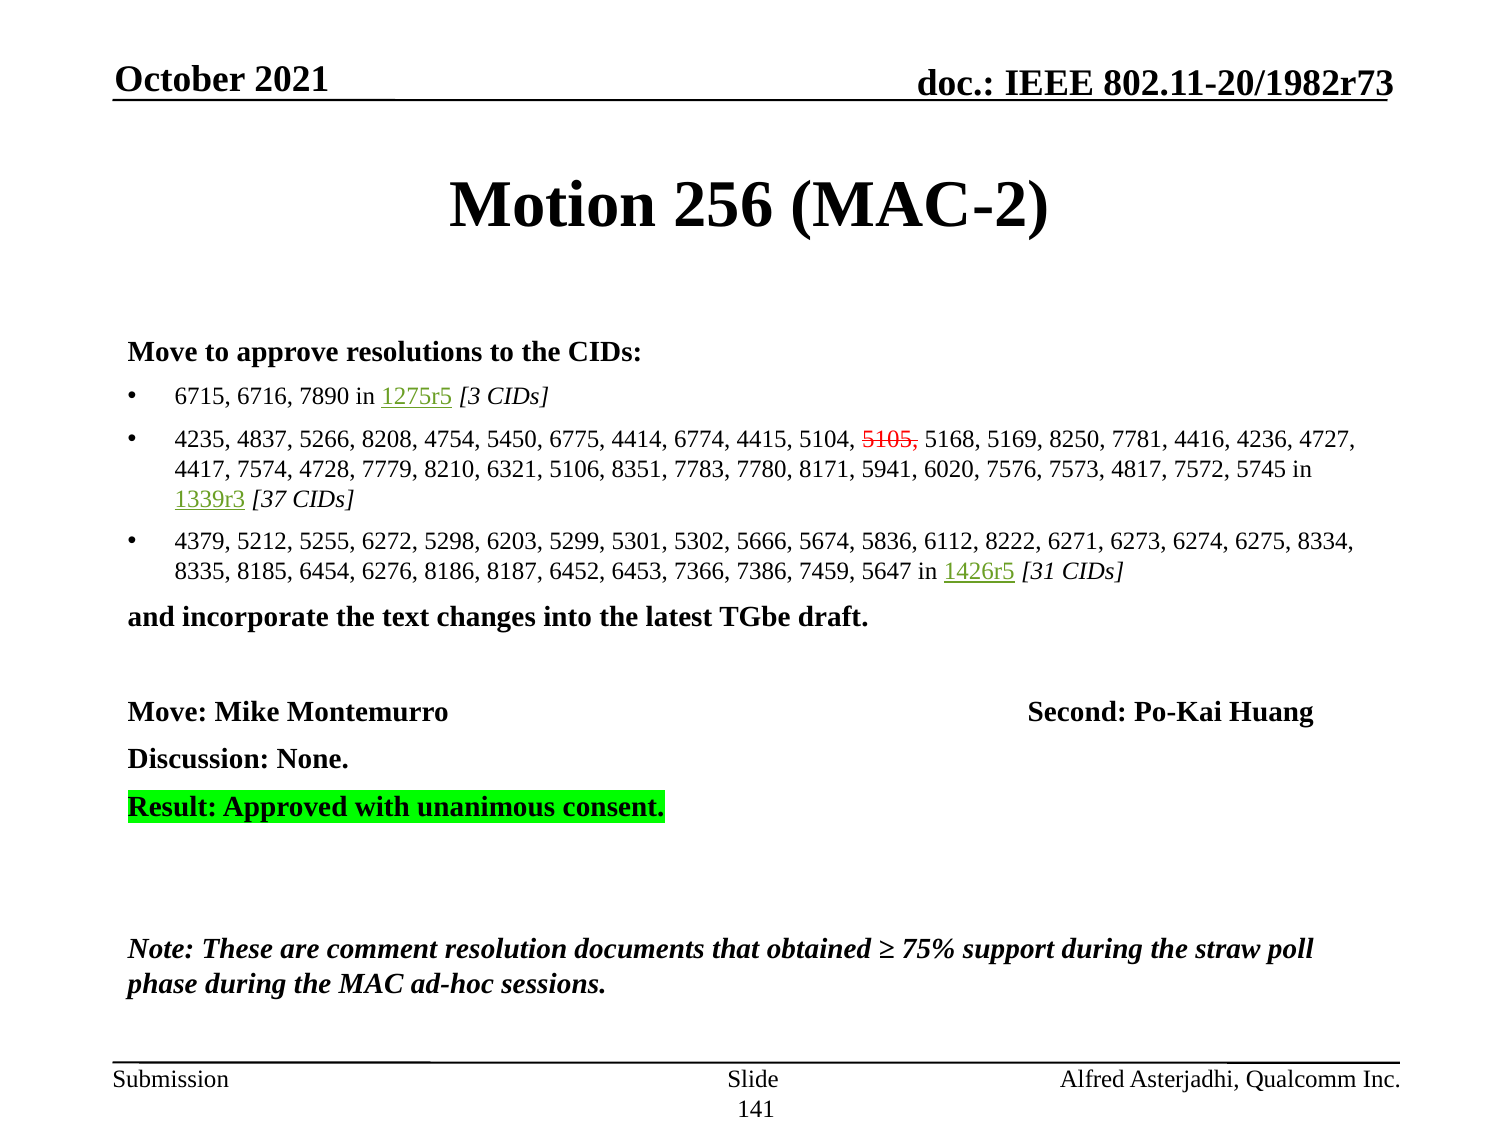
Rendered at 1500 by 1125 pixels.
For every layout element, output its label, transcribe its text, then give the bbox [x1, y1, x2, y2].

footer Alfred Asterjadhi, Qualcomm Inc. [878, 1061, 1402, 1093]
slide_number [114, 54, 423, 100]
slide_number Slide 141 [712, 1061, 800, 1123]
title Motion 256 (MAC-2) [112, 112, 1388, 288]
list Move to approve resolutions to the CIDs: 6715, 6716, 7890 in 1275r5 [3 CIDs] 4235, 4837, 5266, 8208, 4754, 5450, 6775, 4414, 6774, 4415, 5104, 5105, 5168, 5169, 8250, 7781, 4416, 4236, 4727, 4417, 7574, 4728, 7779, 8210, 6321, 5106, 8351, 7783, 7780, 8171, 5941, 6020, 7576, 7573, 4817, 7572, 5745 in 1339r3 [37 CIDs] 4379, 5212, 5255, 6272, 5298, 6203, 5299, 5301, 5302, 5666, 5674, 5836, 6112, 8222, 6271, 6273, 6274, 6275, 8334, 8335, 8185, 6454, 6276, 8186, 8187, 6452, 6453, 7366, 7386, 7459, 5647 in 1426r5 [31 CIDs] and incorporate the text changes into the latest TGbe draft. Move: Mike Montemurro Second: Po-Kai Huang Discussion: None. Result: Approved with unanimous consent. Note: These are comment resolution documents that obtained ≥ 75% support during the straw poll phase during the MAC ad-hoc sessions. [112, 324, 1388, 1063]
